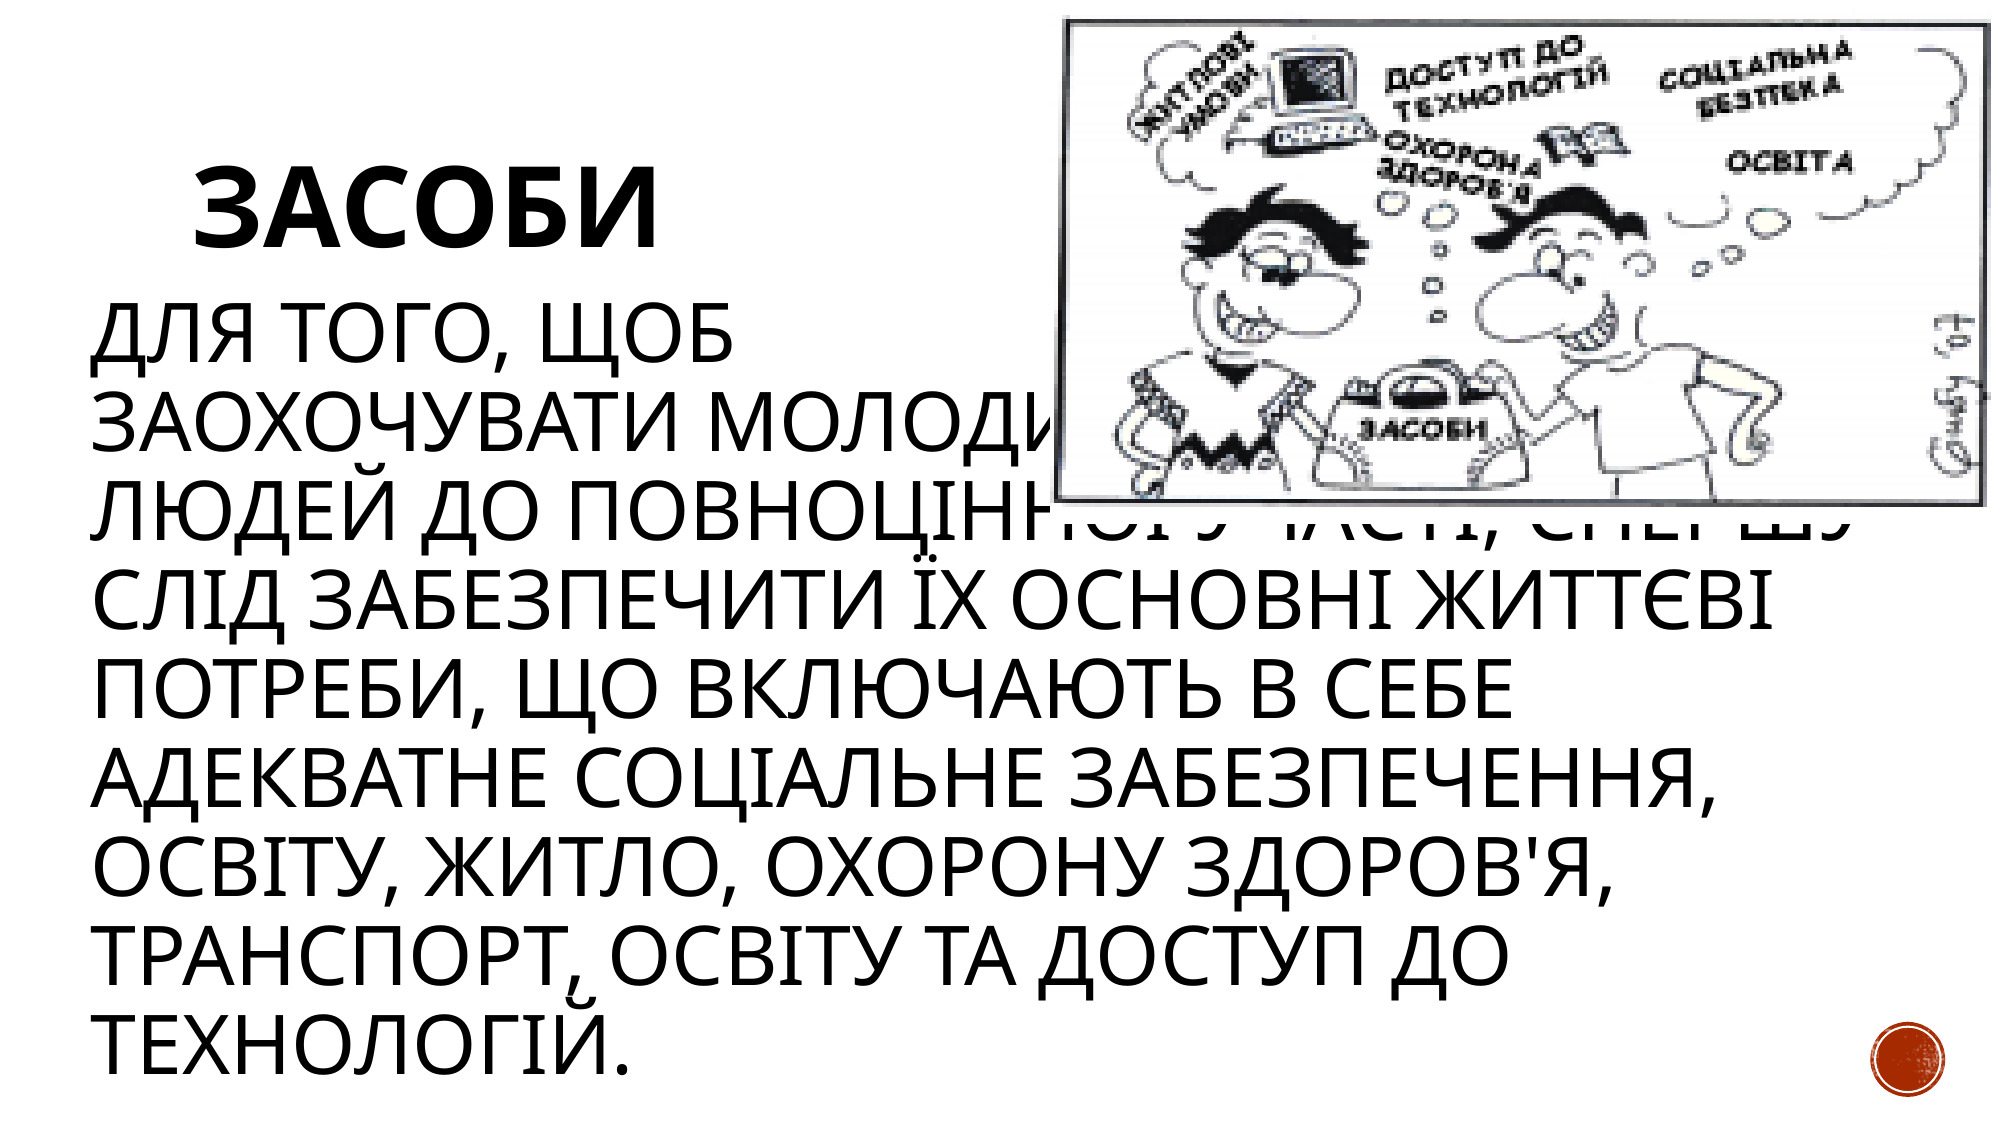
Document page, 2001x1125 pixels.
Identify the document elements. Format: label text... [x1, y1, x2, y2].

picture [1050, 0, 2000, 524]
text_box Для того, щоб заохочувати молодих людей до повноцінної участі, спершу слід забезпечити їх основні життєві потреби, що включають в себе адекватне соціальне забезпечення, освіту, житло, охорону здоров'я, транспорт, освіту та доступ до технологій. [75, 281, 1947, 1103]
title Засоби [175, 79, 1049, 281]
